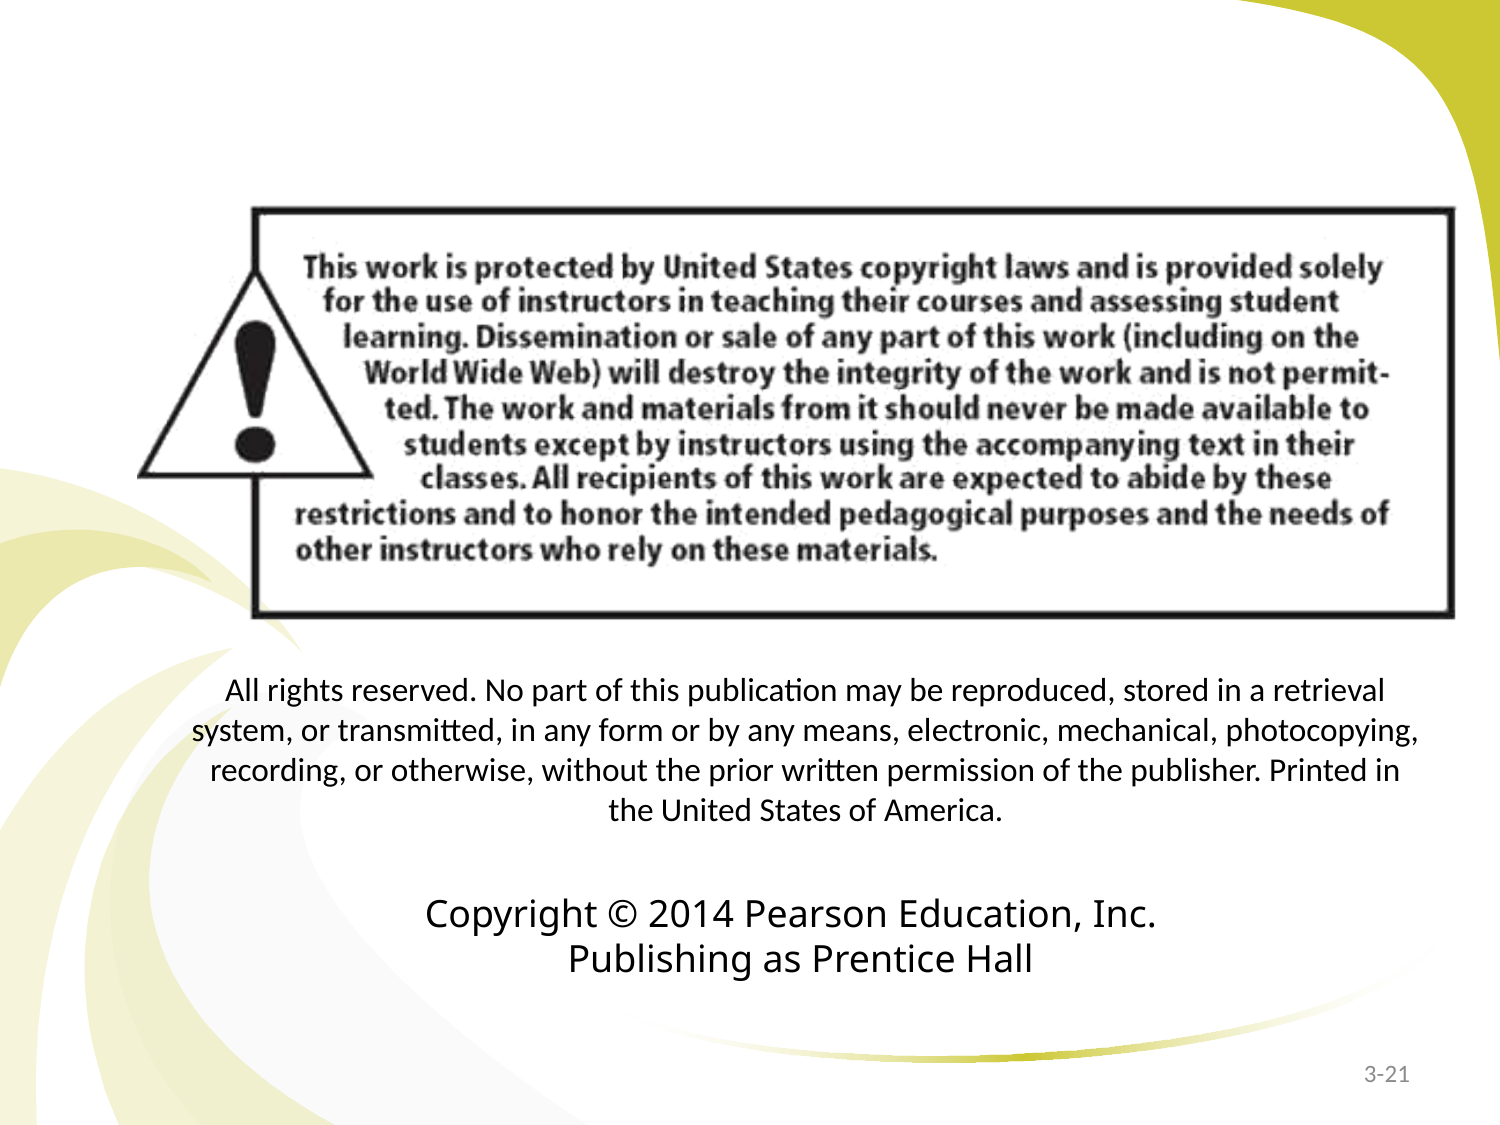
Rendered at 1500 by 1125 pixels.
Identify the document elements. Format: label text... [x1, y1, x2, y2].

text_box Copyright © 2014 Pearson Education, Inc. Publishing as Prentice Hall [174, 862, 1427, 988]
text_box All rights reserved. No part of this publication may be reproduced, stored in a retrieval system, or transmitted, in any form or by any means, electronic, mechanical, photocopying, recording, or otherwise, without the prior written permission of the publisher. Printed in the United States of America. [174, 660, 1438, 836]
slide_number 3-21 [1074, 1042, 1425, 1103]
picture [137, 199, 1470, 635]
